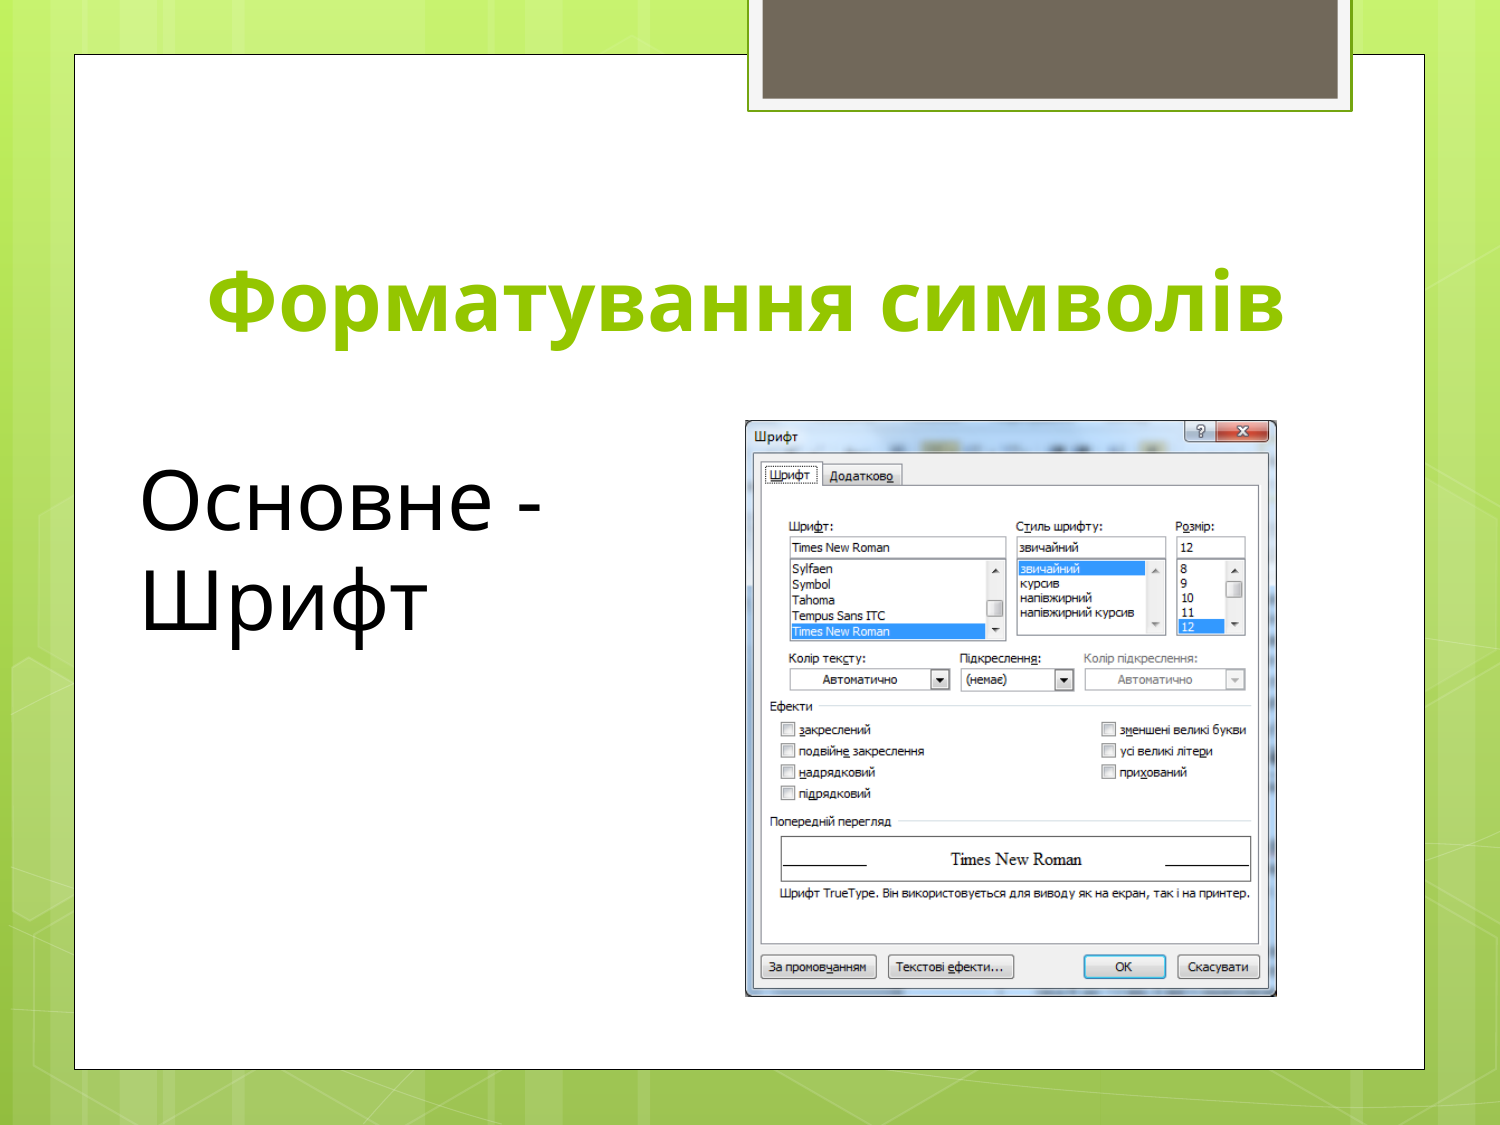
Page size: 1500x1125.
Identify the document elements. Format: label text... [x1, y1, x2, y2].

title Форматування символів [171, 168, 1324, 357]
text_box Основне - Шрифт [123, 439, 739, 655]
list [745, 420, 1278, 997]
